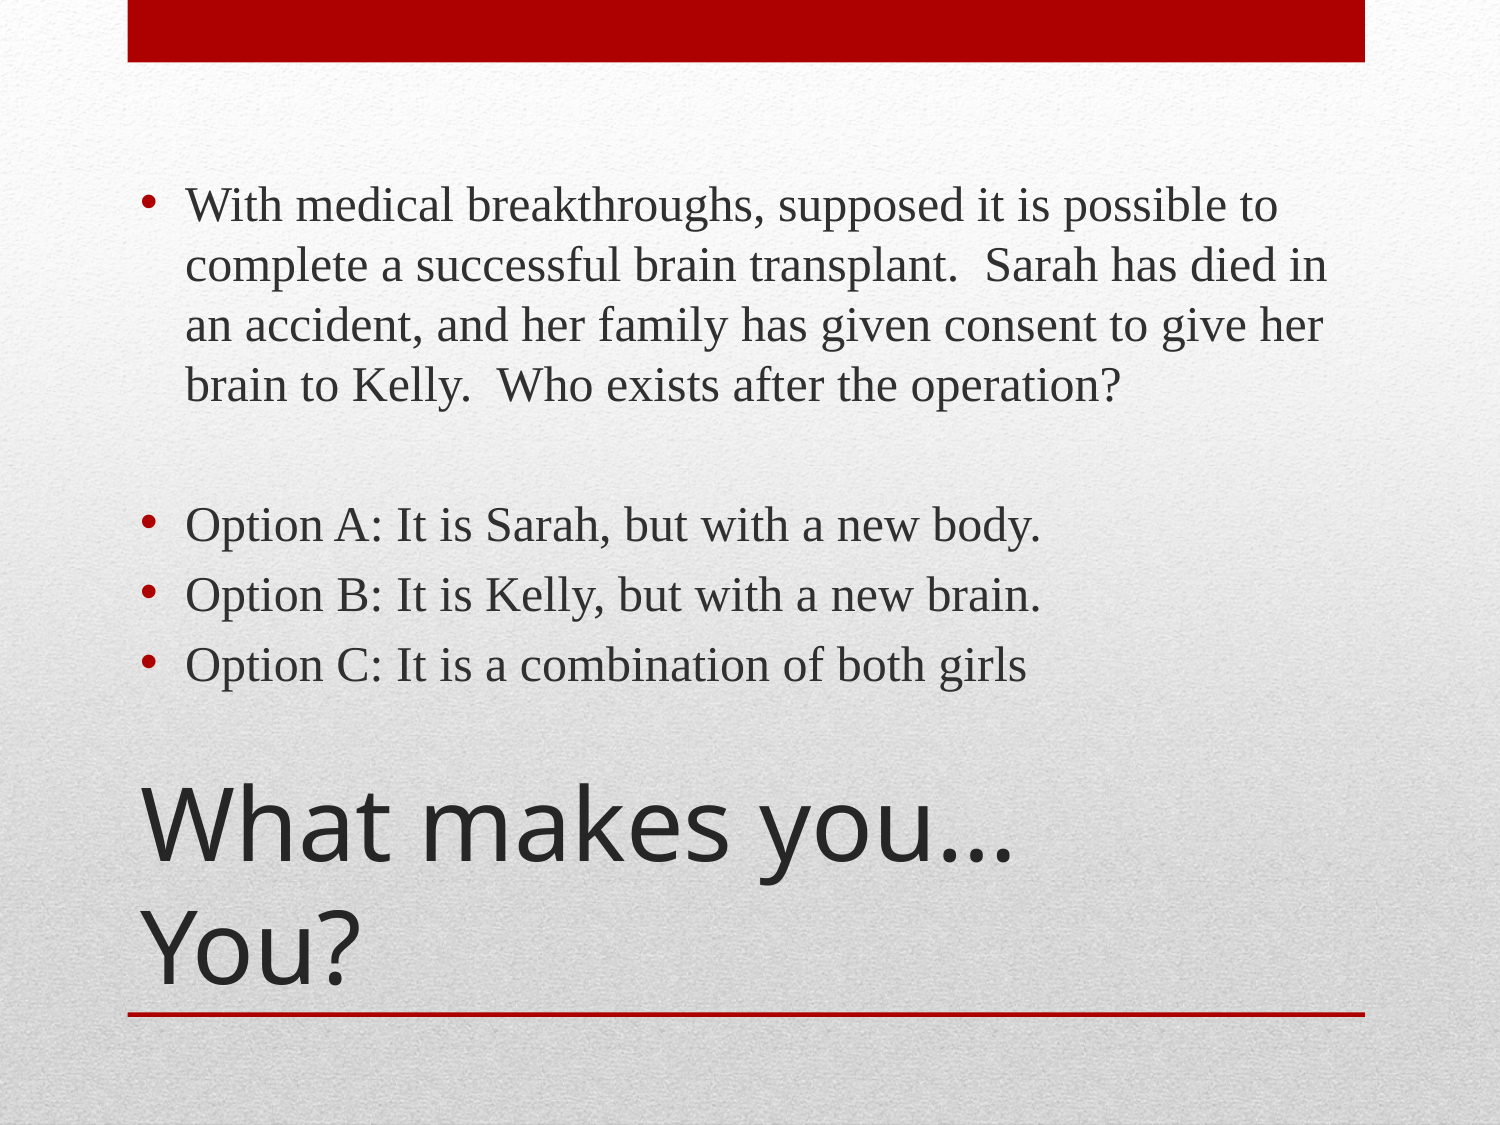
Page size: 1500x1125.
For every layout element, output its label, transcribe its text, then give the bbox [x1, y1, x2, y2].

title What makes you…You? [125, 750, 1238, 1013]
list With medical breakthroughs, supposed it is possible to complete a successful brain transplant. Sarah has died in an accident, and her family has given consent to give her brain to Kelly. Who exists after the operation? Option A: It is Sarah, but with a new body. Option B: It is Kelly, but with a new brain. Option C: It is a combination of both girls [125, 112, 1363, 750]
